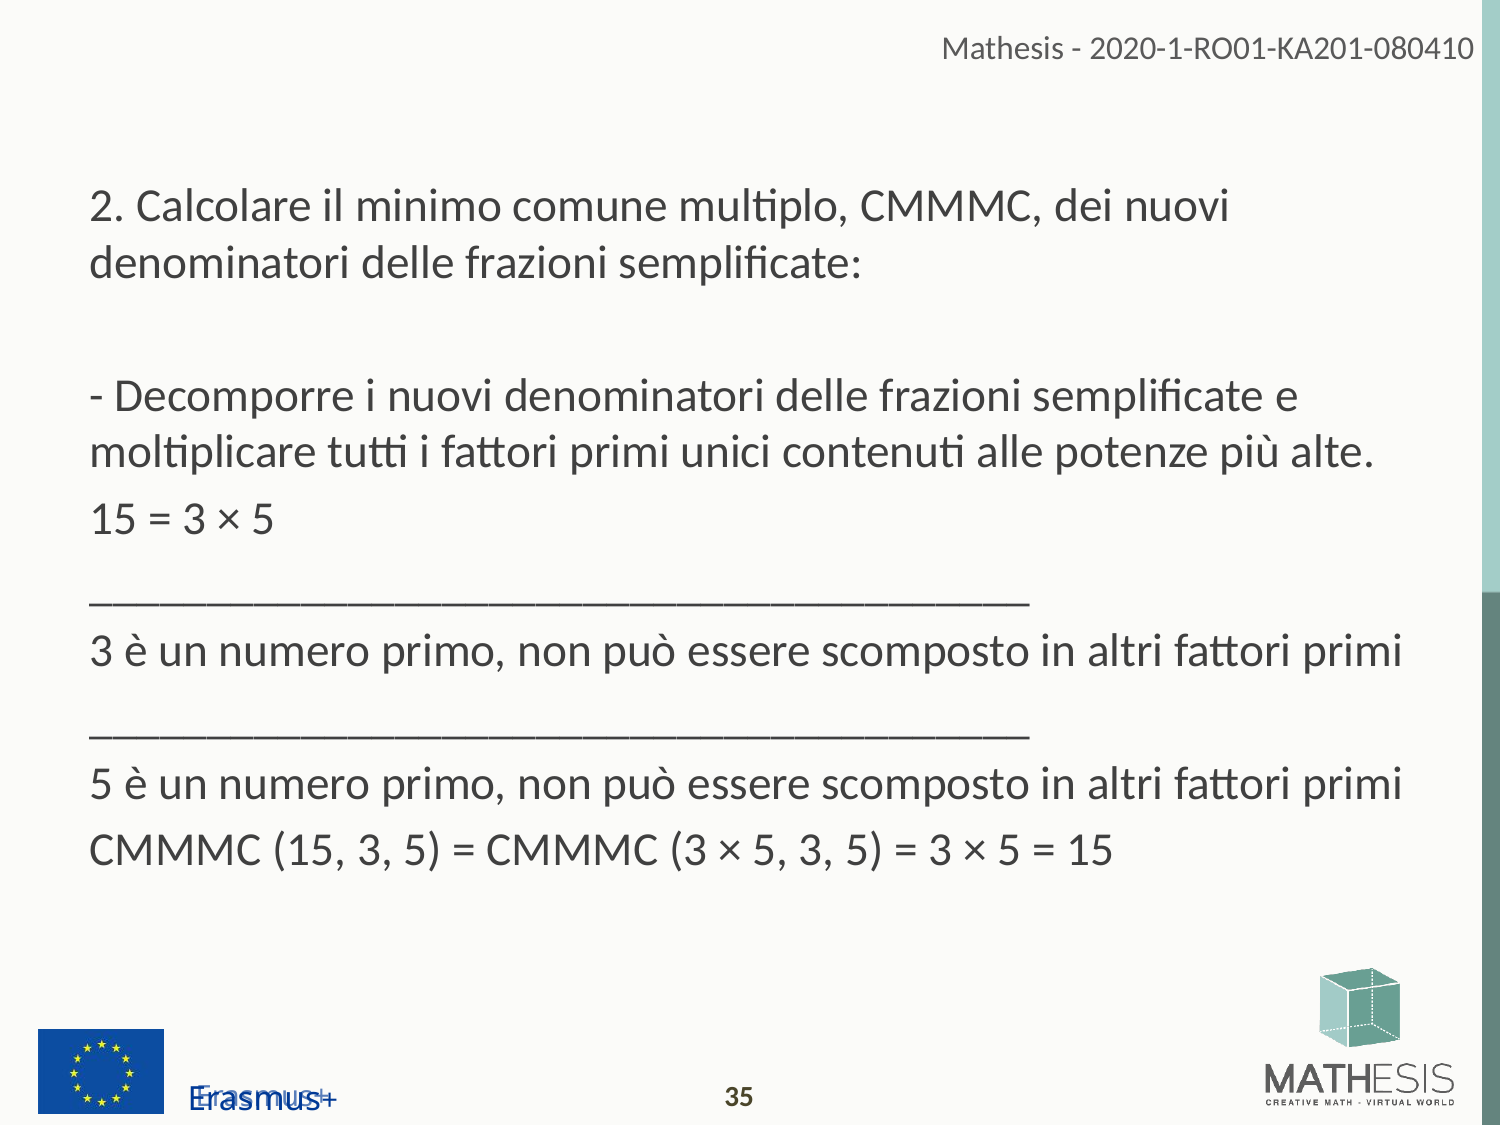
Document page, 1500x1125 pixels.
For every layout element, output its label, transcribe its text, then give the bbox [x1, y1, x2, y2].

picture [38, 1029, 164, 1114]
list 2. Calcolare il minimo comune multiplo, CMMMC, dei nuovi denominatori delle frazioni semplificate: - Decomporre i nuovi denominatori delle frazioni semplificate e moltiplicare tutti i fattori primi unici contenuti alle potenze più alte. 15 = 3 × 5 ________________________________________ 3 è un numero primo, non può essere scomposto in altri fattori primi ________________________________________ 5 è un numero primo, non può essere scomposto in altri fattori primi CMMMC (15, 3, 5) = CMMMC (3 × 5, 3, 5) = 3 × 5 = 15 [75, 167, 1425, 910]
